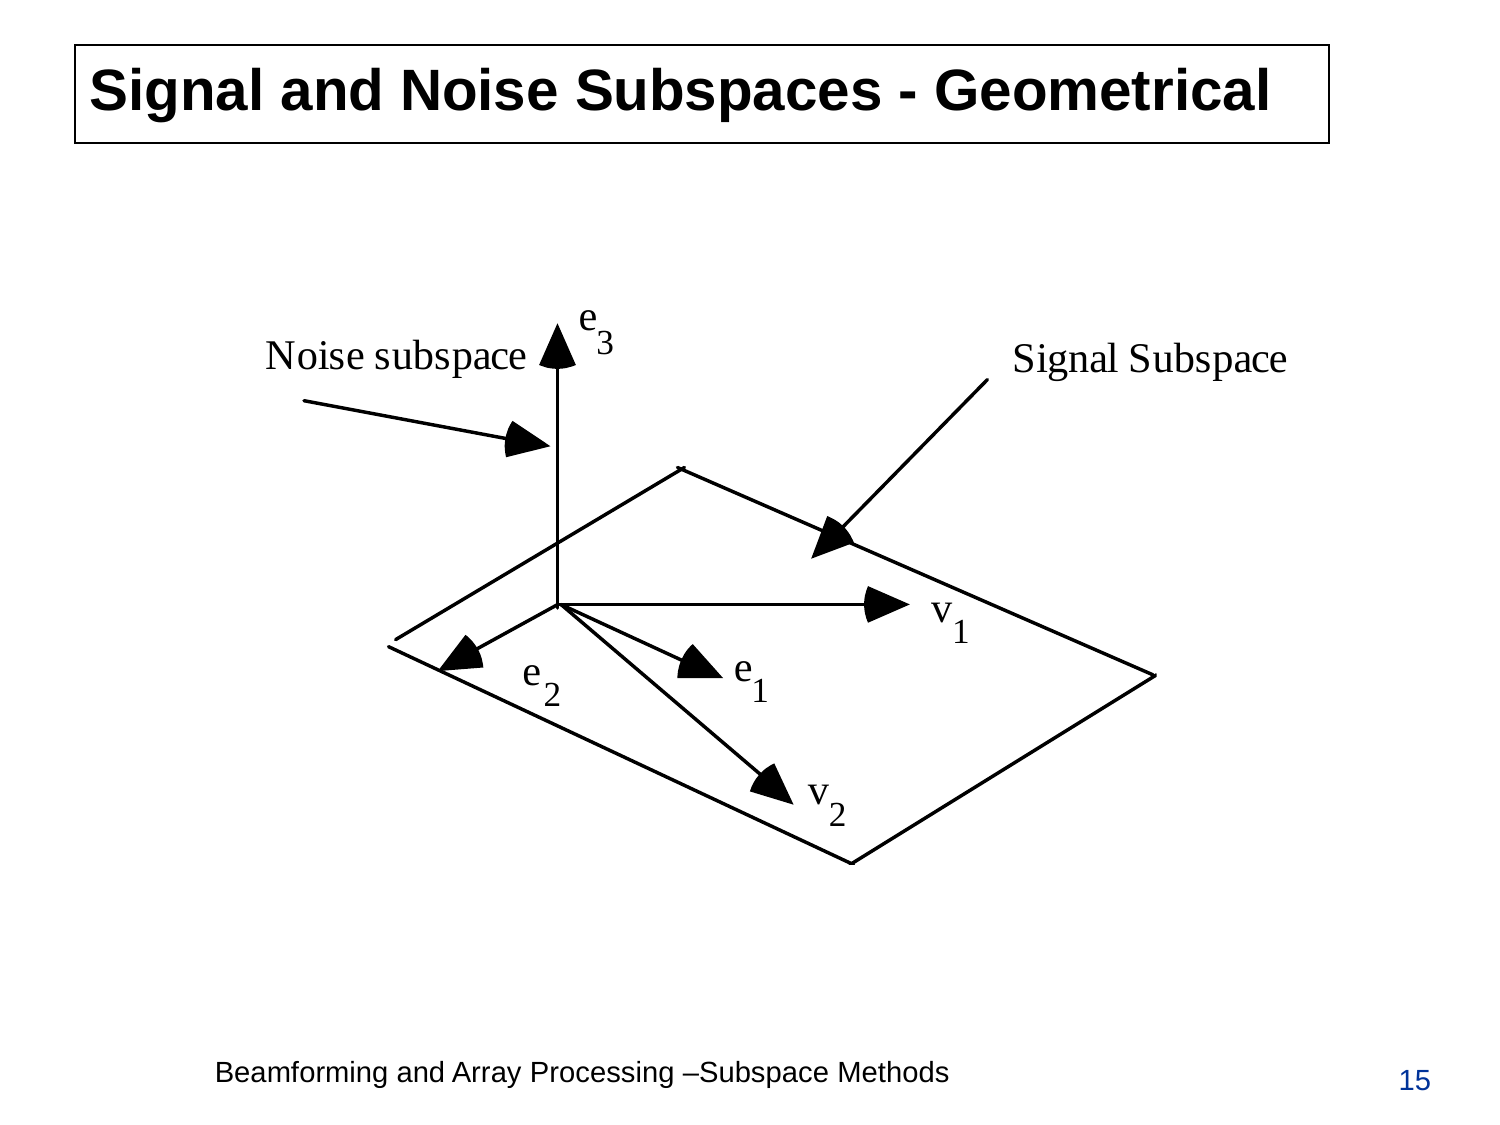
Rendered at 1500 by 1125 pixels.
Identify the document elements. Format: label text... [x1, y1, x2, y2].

text_box Signal and Noise Subspaces - Geometrical [75, 45, 1330, 143]
slide_number 15 [1207, 1055, 1447, 1102]
picture [187, 238, 1305, 876]
